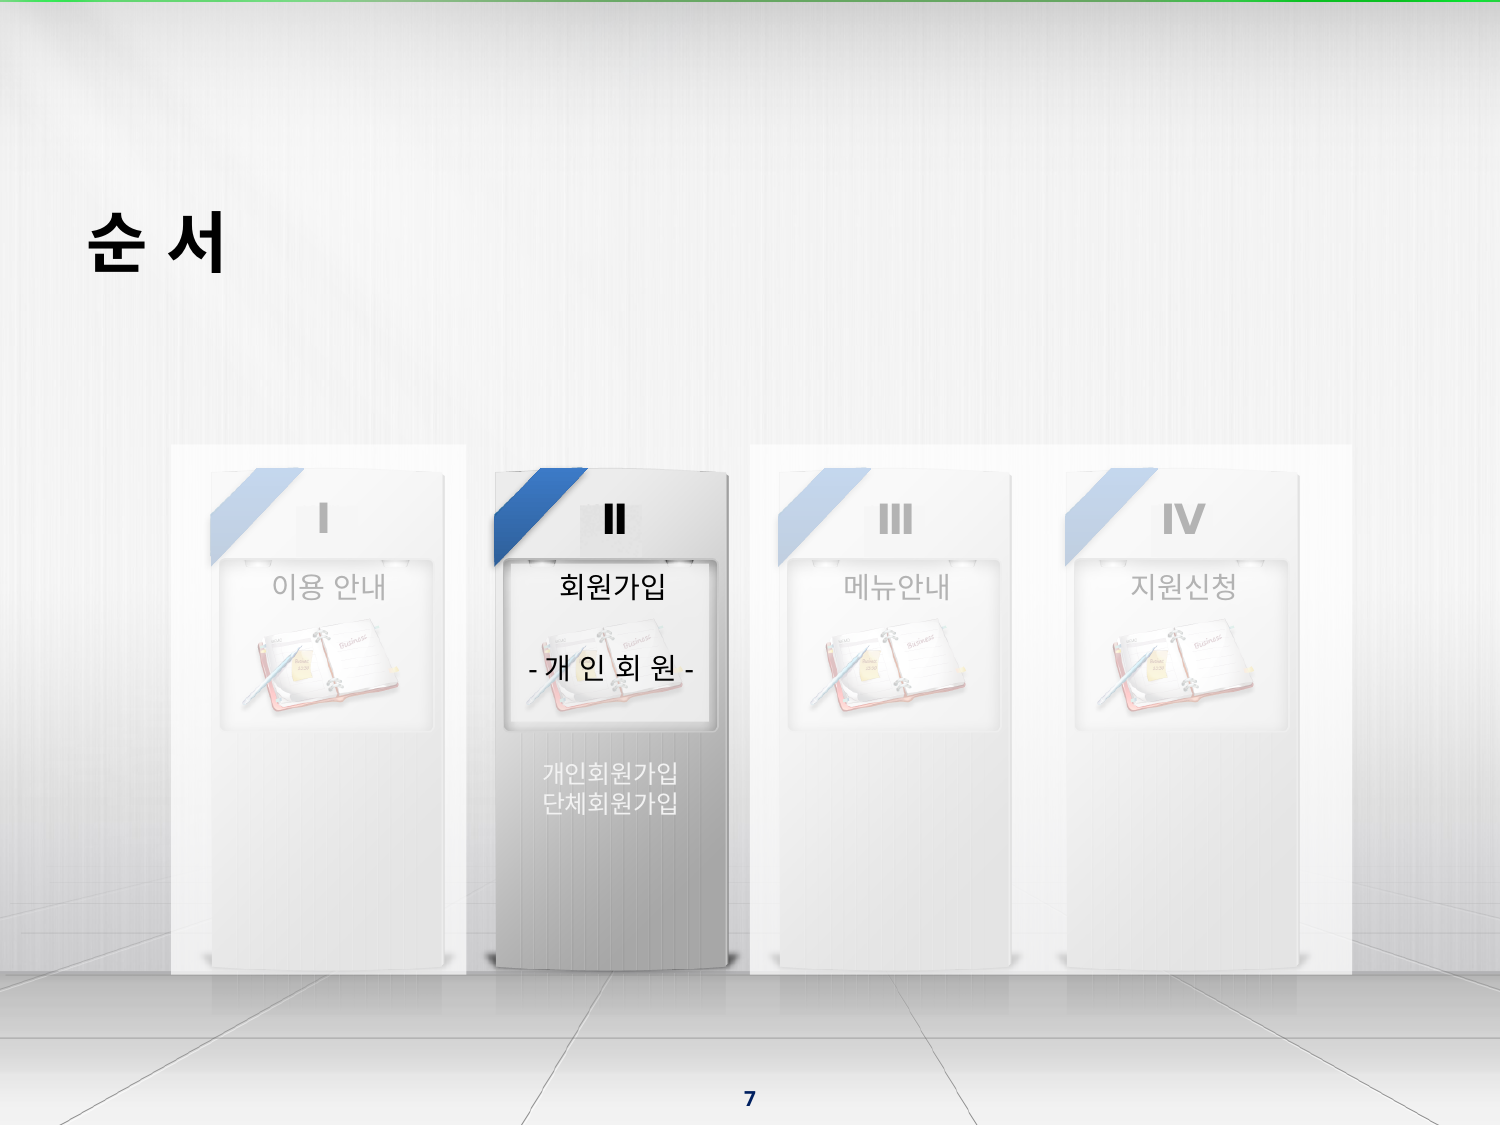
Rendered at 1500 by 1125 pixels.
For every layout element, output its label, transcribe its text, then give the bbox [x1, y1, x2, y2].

picture [0, 0, 1500, 1125]
text_box [169, 442, 468, 977]
text_box 순 서 [85, 160, 290, 303]
text_box [748, 442, 1354, 977]
